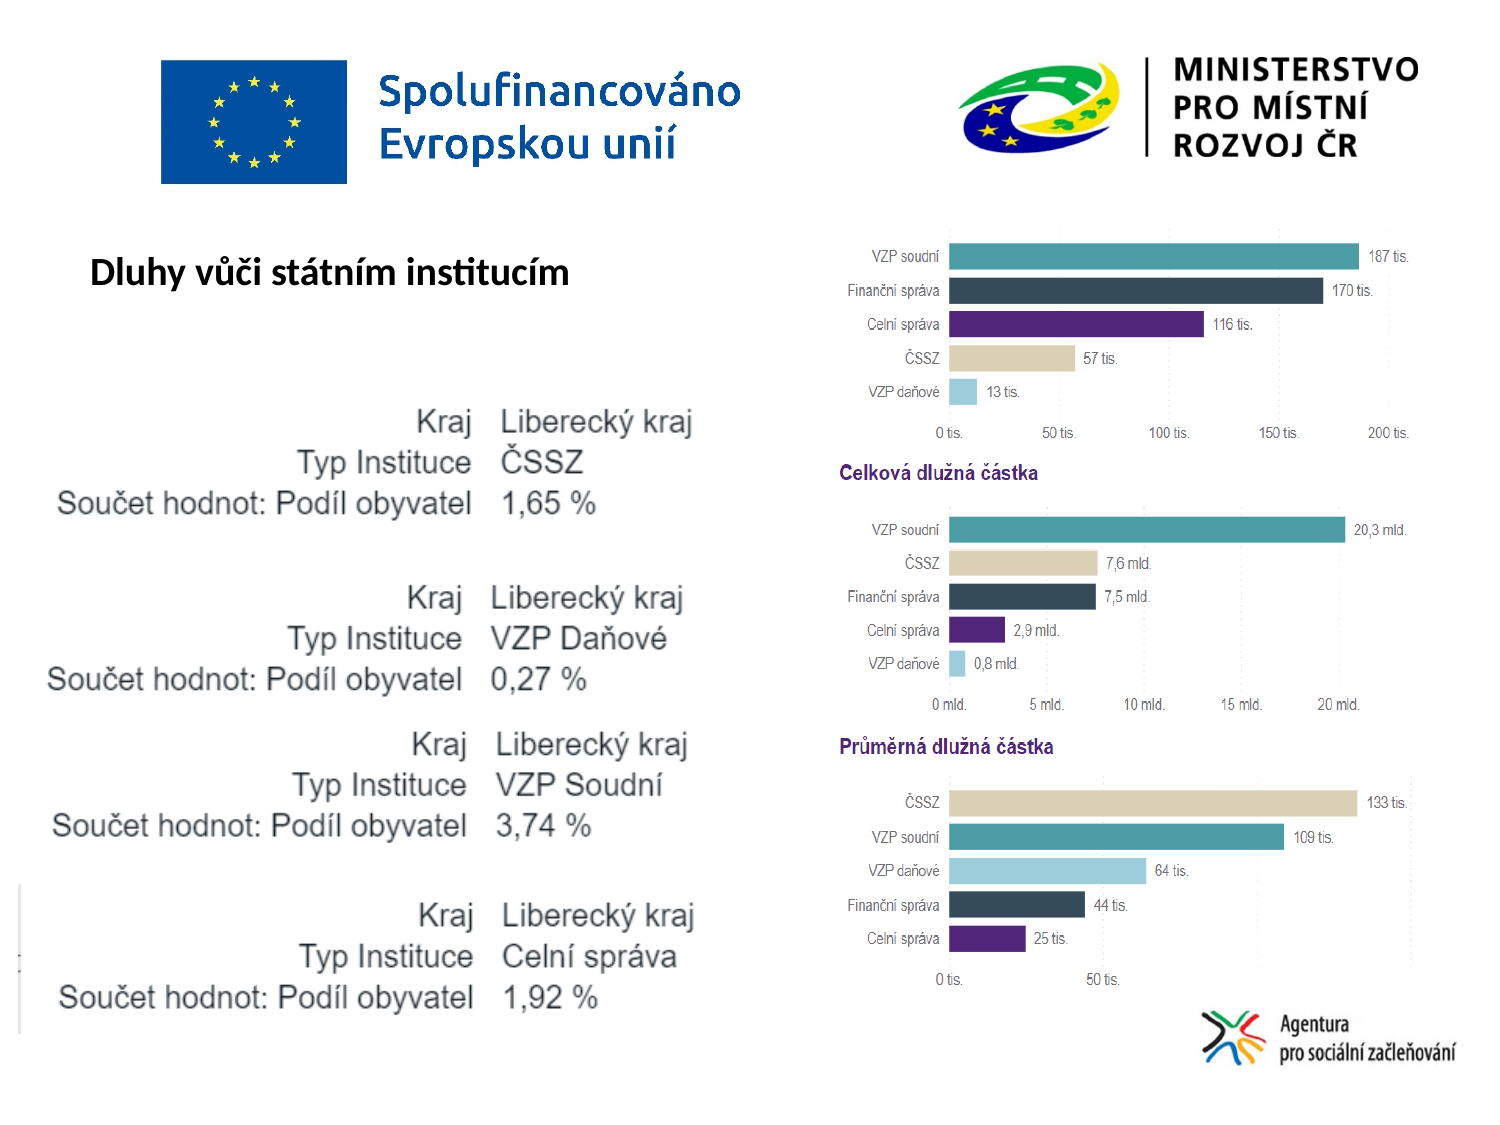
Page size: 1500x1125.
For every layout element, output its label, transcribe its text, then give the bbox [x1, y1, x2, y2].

title [75, 44, 569, 236]
list Dluhy vůči státním institucím [75, 237, 798, 383]
picture [958, 57, 1418, 158]
picture [1185, 971, 1483, 1123]
picture [147, 40, 764, 201]
picture [17, 884, 714, 1034]
picture [48, 392, 712, 539]
picture [36, 553, 706, 855]
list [820, 219, 1447, 992]
